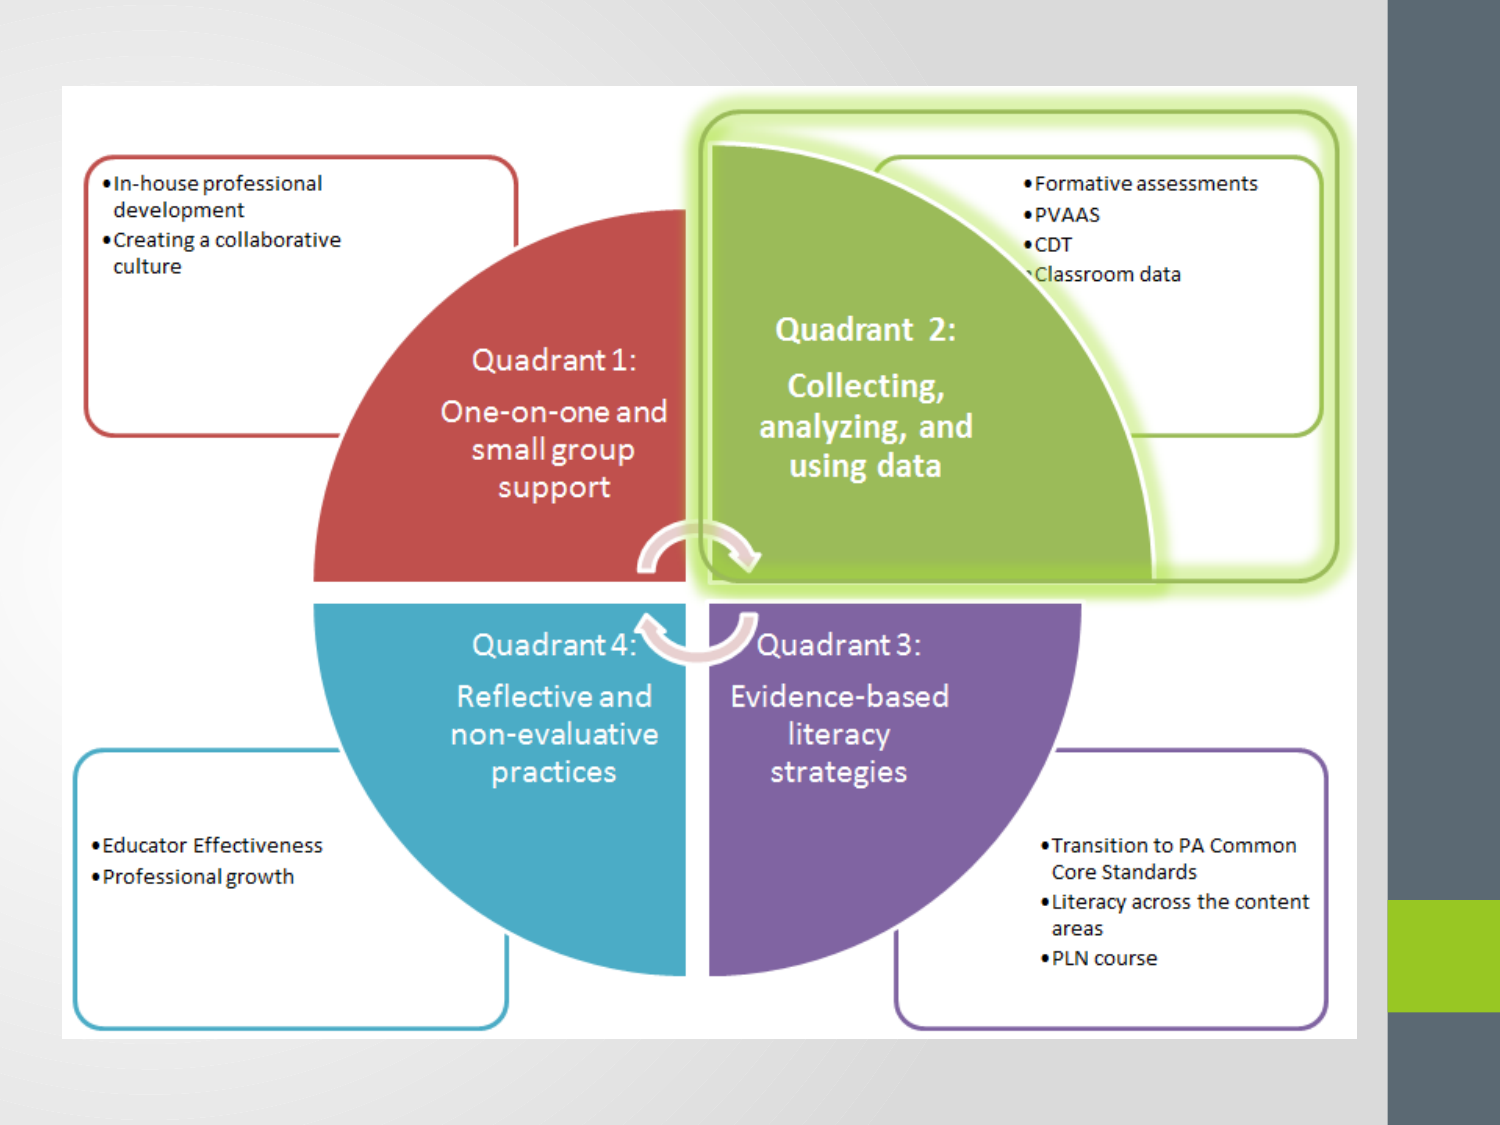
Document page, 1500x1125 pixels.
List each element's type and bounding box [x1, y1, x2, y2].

picture [61, 86, 1357, 1039]
